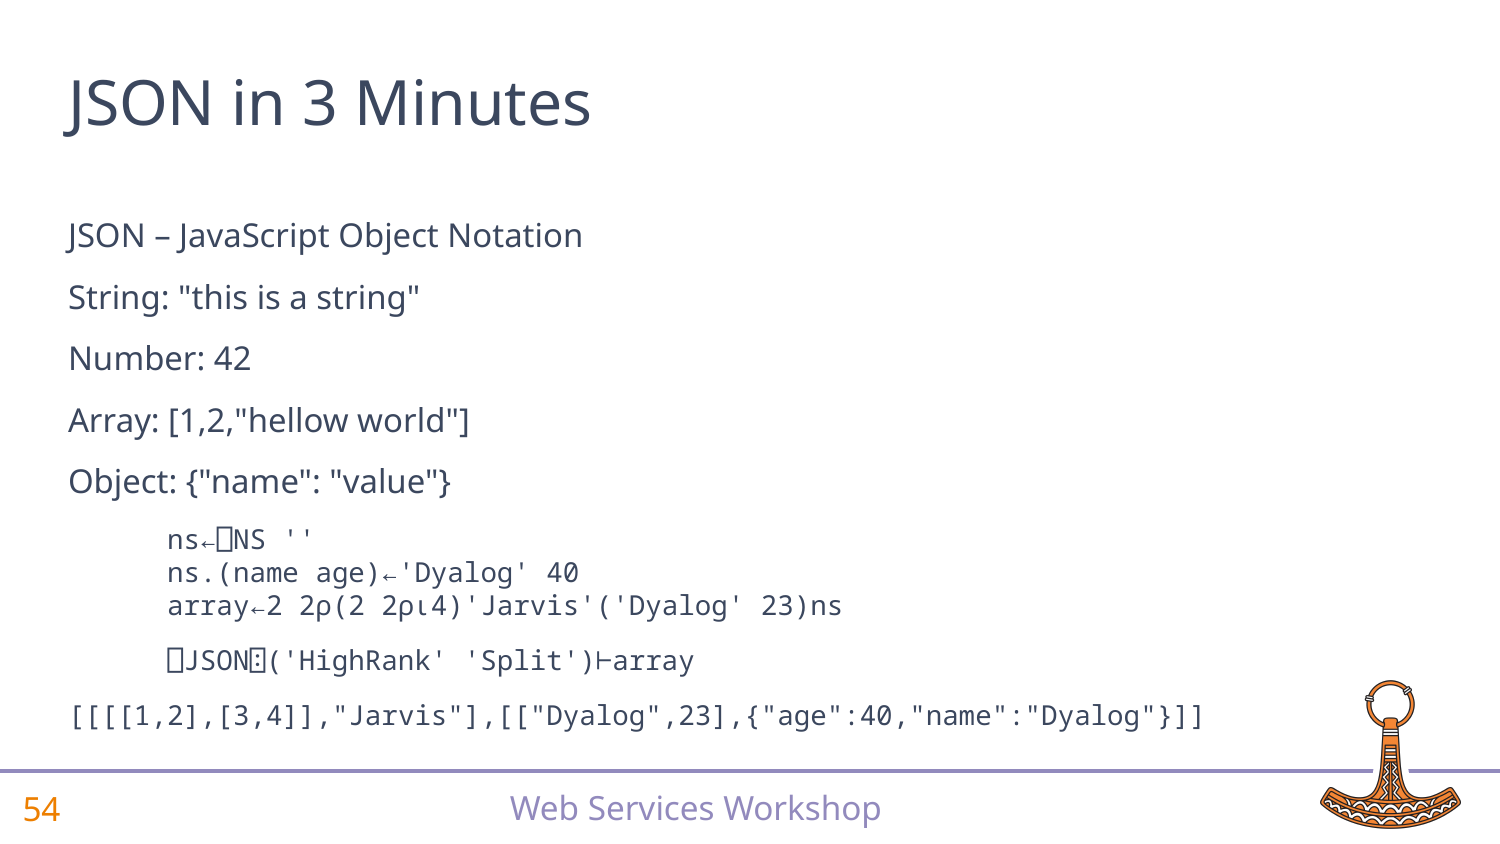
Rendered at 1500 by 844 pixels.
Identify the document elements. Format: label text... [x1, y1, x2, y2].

list JSON – JavaScript Object Notation String: "this is a string" Number: 42 Array: [1,2,"hellow world"] Object: {"name": "value"} ns←⎕NS '' ns.(name age)←'Dyalog' 40 array←2 2⍴(2 2⍴⍳4)'Jarvis'('Dyalog' 23)ns ⎕JSON⍠('HighRank' 'Split')⊢array [[[[1,2],[3,4]],"Jarvis"],[["Dyalog",23],{"age":40,"name":"Dyalog"}]] [53, 207, 1453, 740]
picture [1320, 680, 1461, 829]
title JSON in 3 Minutes [53, 43, 1203, 157]
